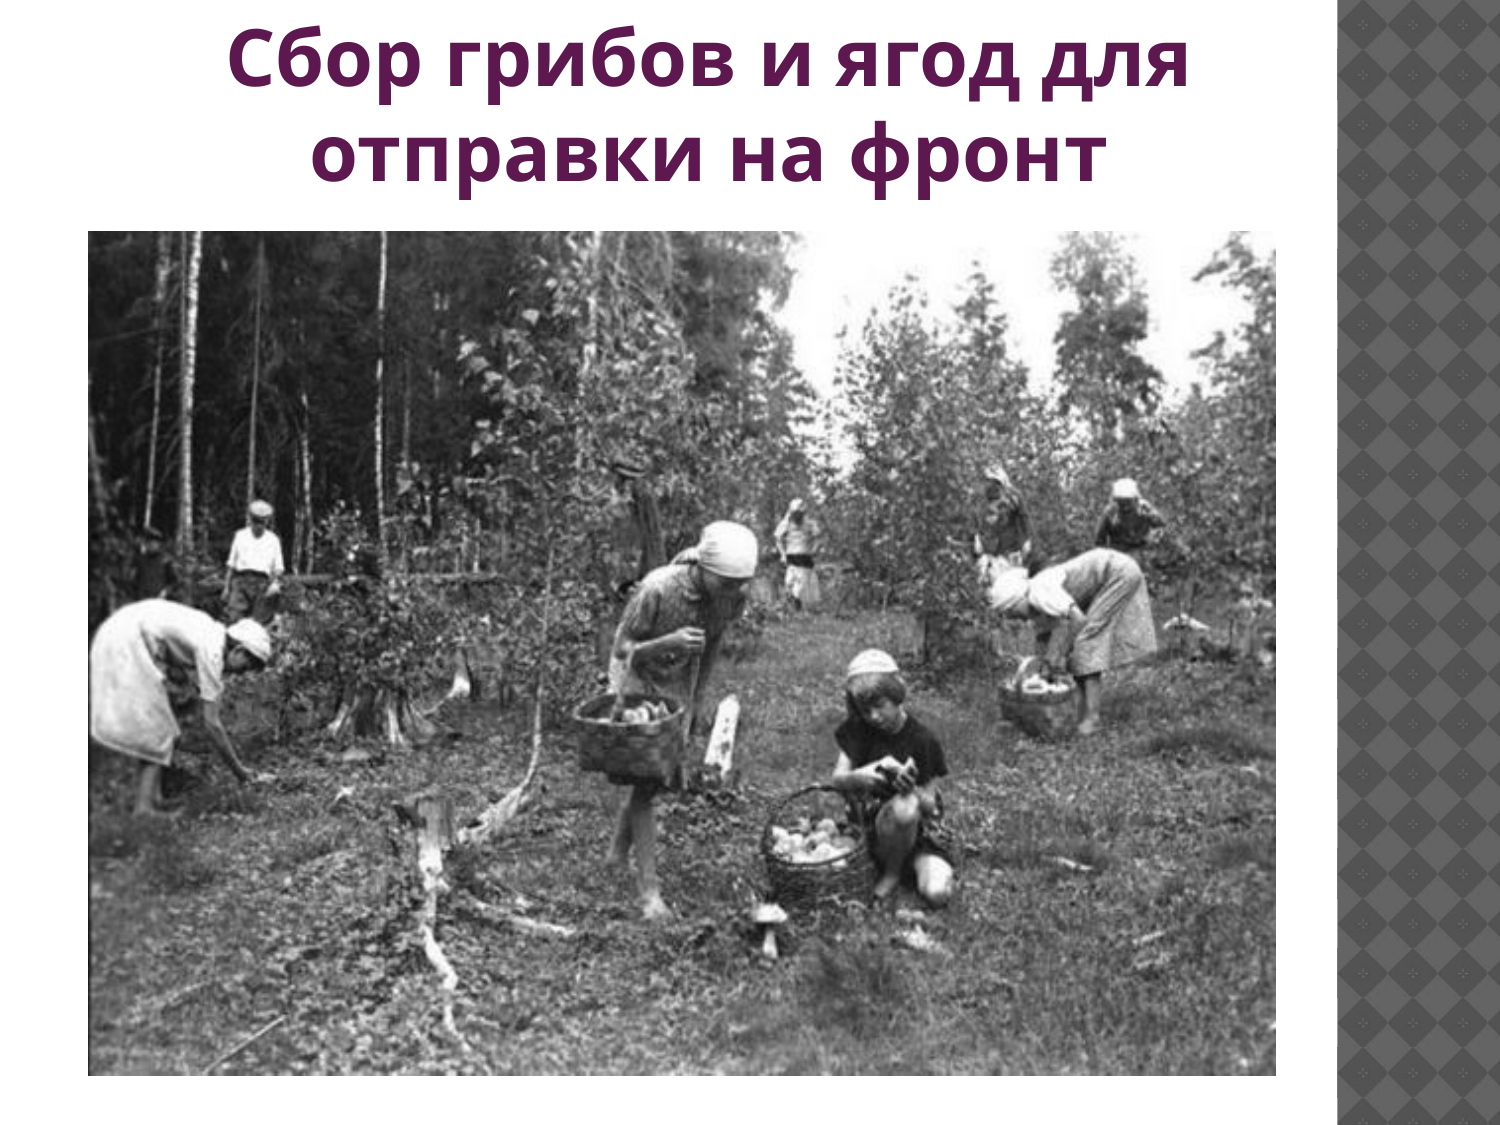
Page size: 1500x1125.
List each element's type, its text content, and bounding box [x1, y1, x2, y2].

title Сбор грибов и ягод для отправки на фронт [82, 0, 1336, 270]
picture [1337, 0, 1500, 1125]
picture [88, 231, 1276, 1076]
